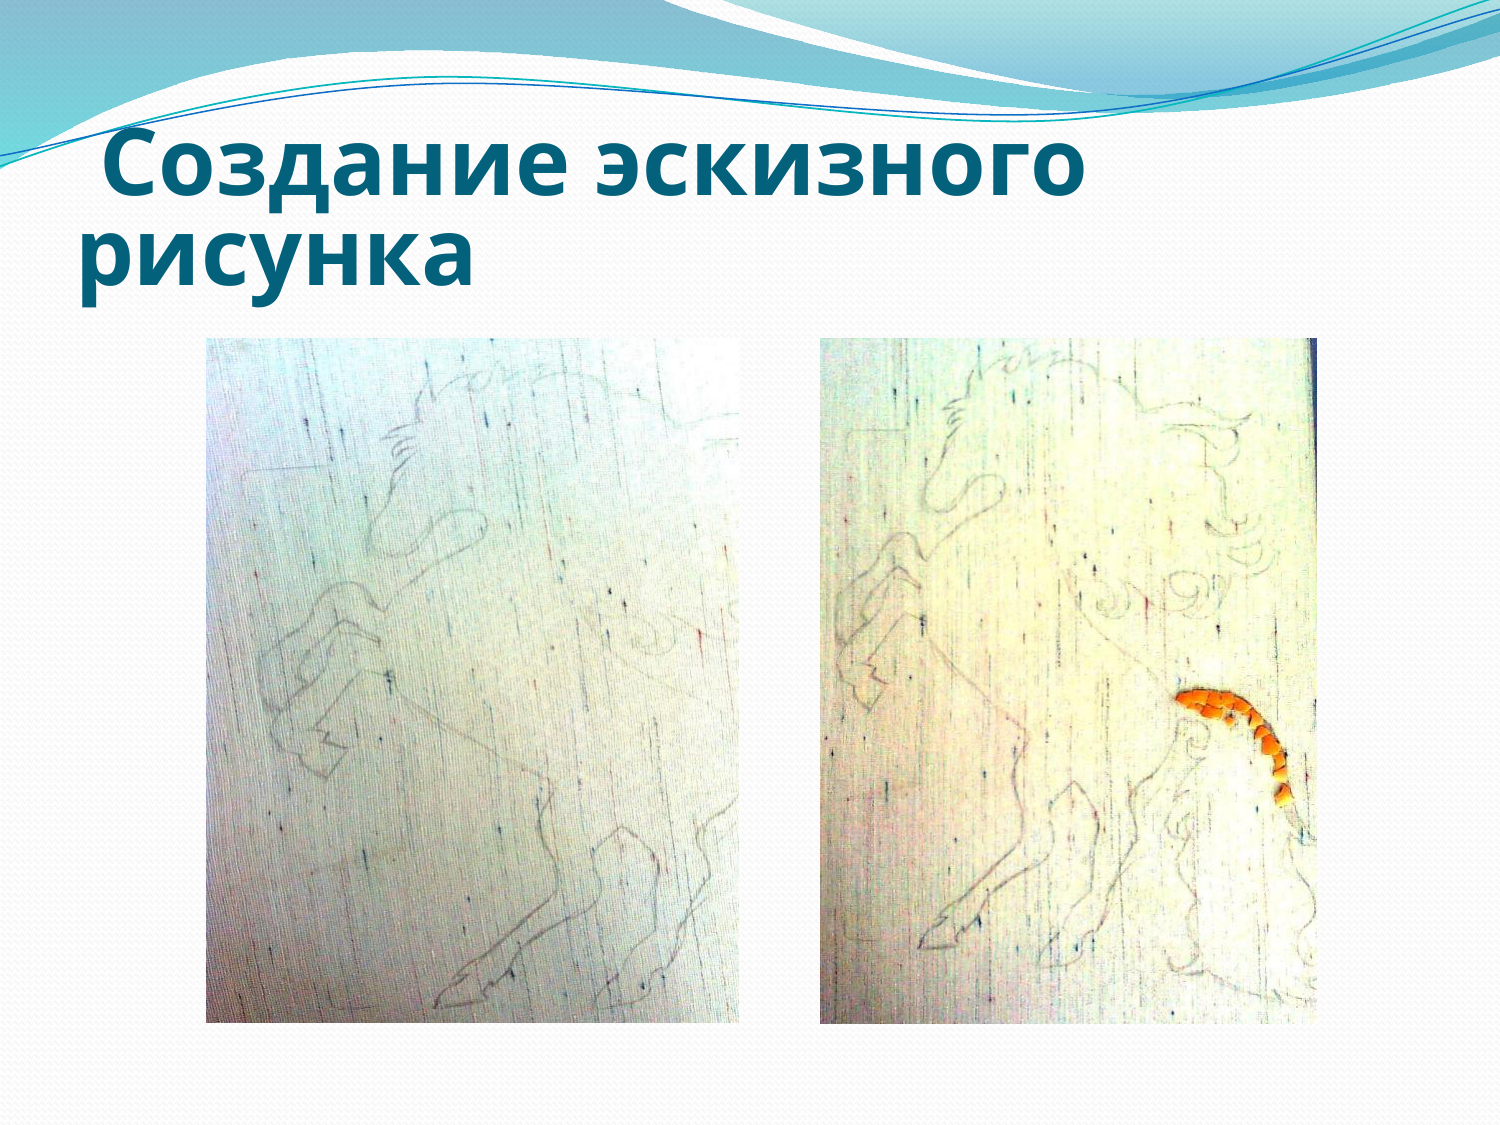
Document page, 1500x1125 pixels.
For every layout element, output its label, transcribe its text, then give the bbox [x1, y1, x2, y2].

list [820, 337, 1318, 1025]
title Создание эскизного рисунка [75, 115, 1425, 303]
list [206, 337, 740, 1023]
